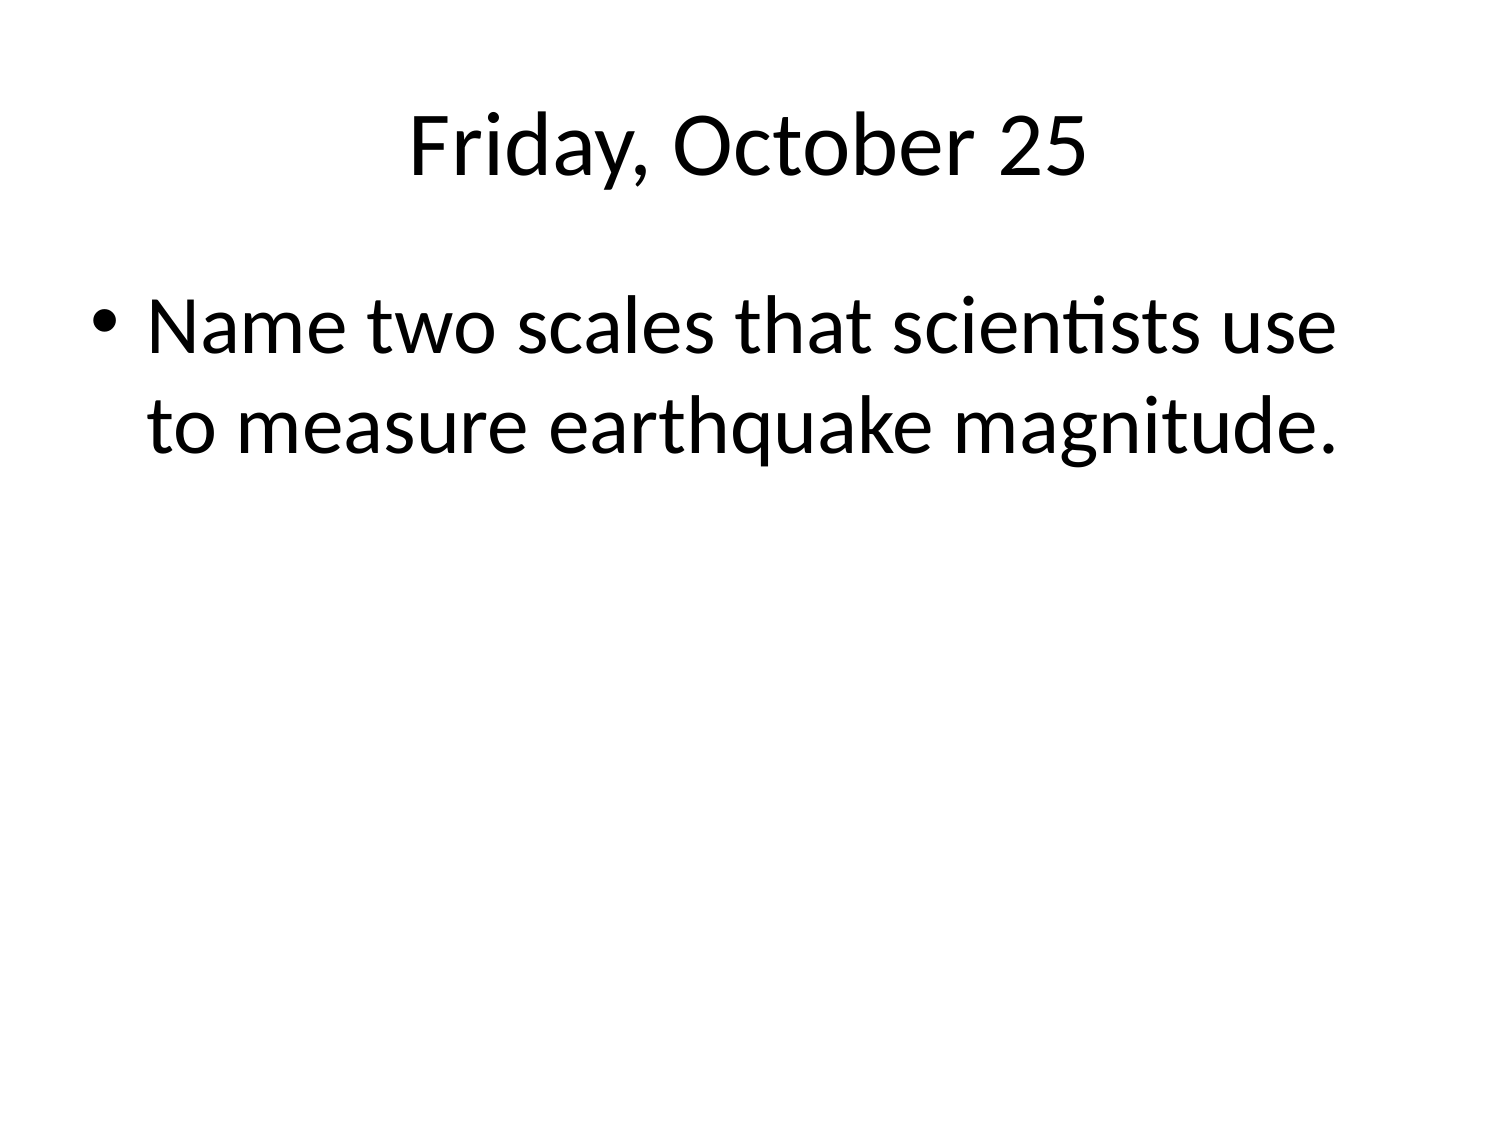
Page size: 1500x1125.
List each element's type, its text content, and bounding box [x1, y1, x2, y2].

list Name two scales that scientists use to measure earthquake magnitude. [75, 262, 1425, 1005]
title Friday, October 25 [75, 45, 1425, 233]
